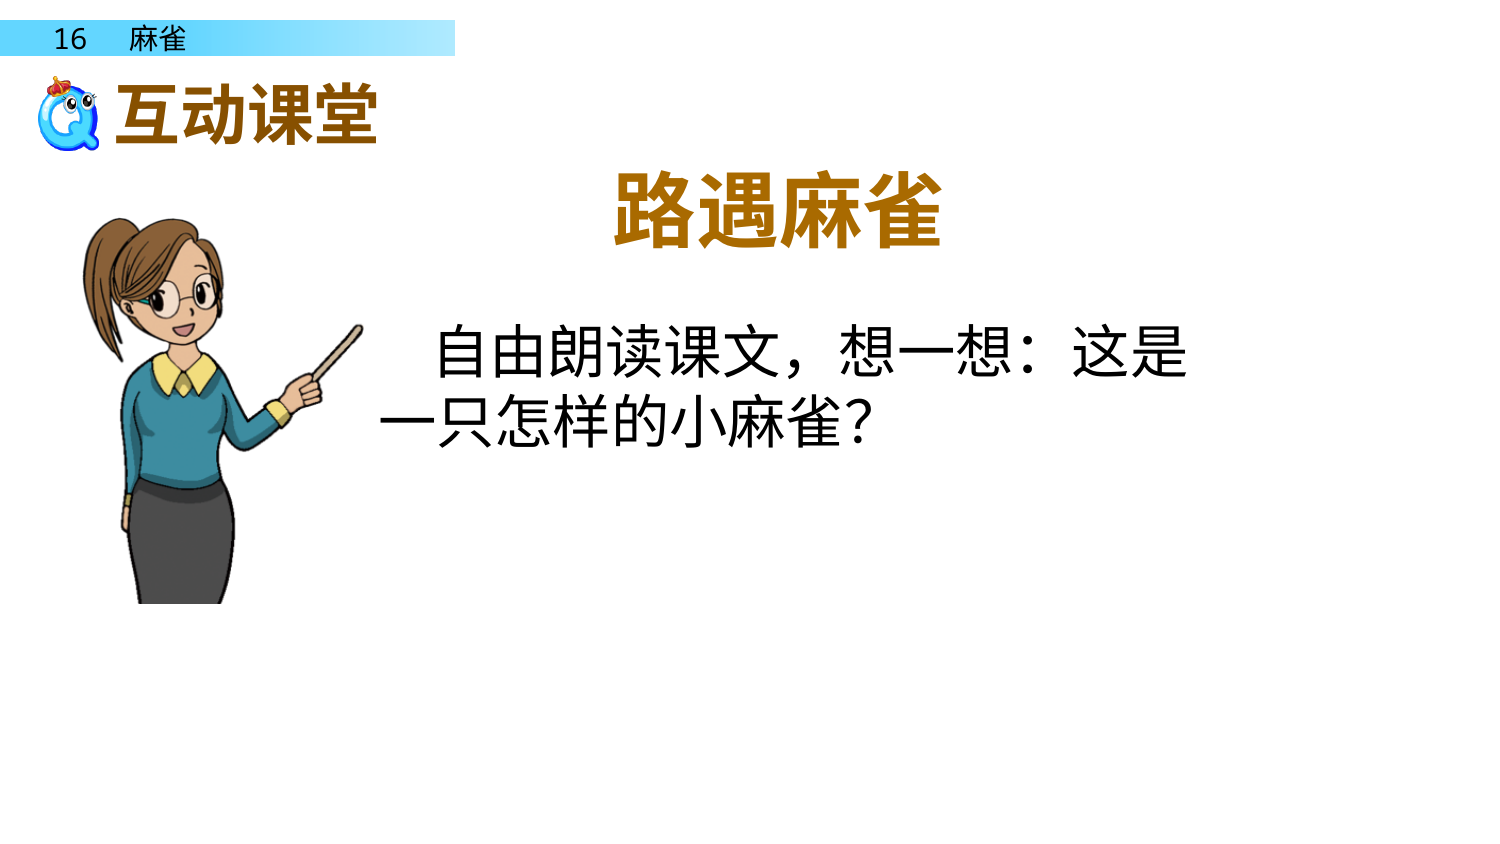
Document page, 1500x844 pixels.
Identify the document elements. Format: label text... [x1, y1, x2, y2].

text_box 路遇麻雀 [598, 151, 1118, 266]
text_box 自由朗读课文，想一想：这是一只怎样的小麻雀？ [368, 308, 1254, 463]
picture [38, 75, 100, 152]
text_box 互动课堂 [102, 67, 420, 159]
picture [82, 216, 364, 604]
